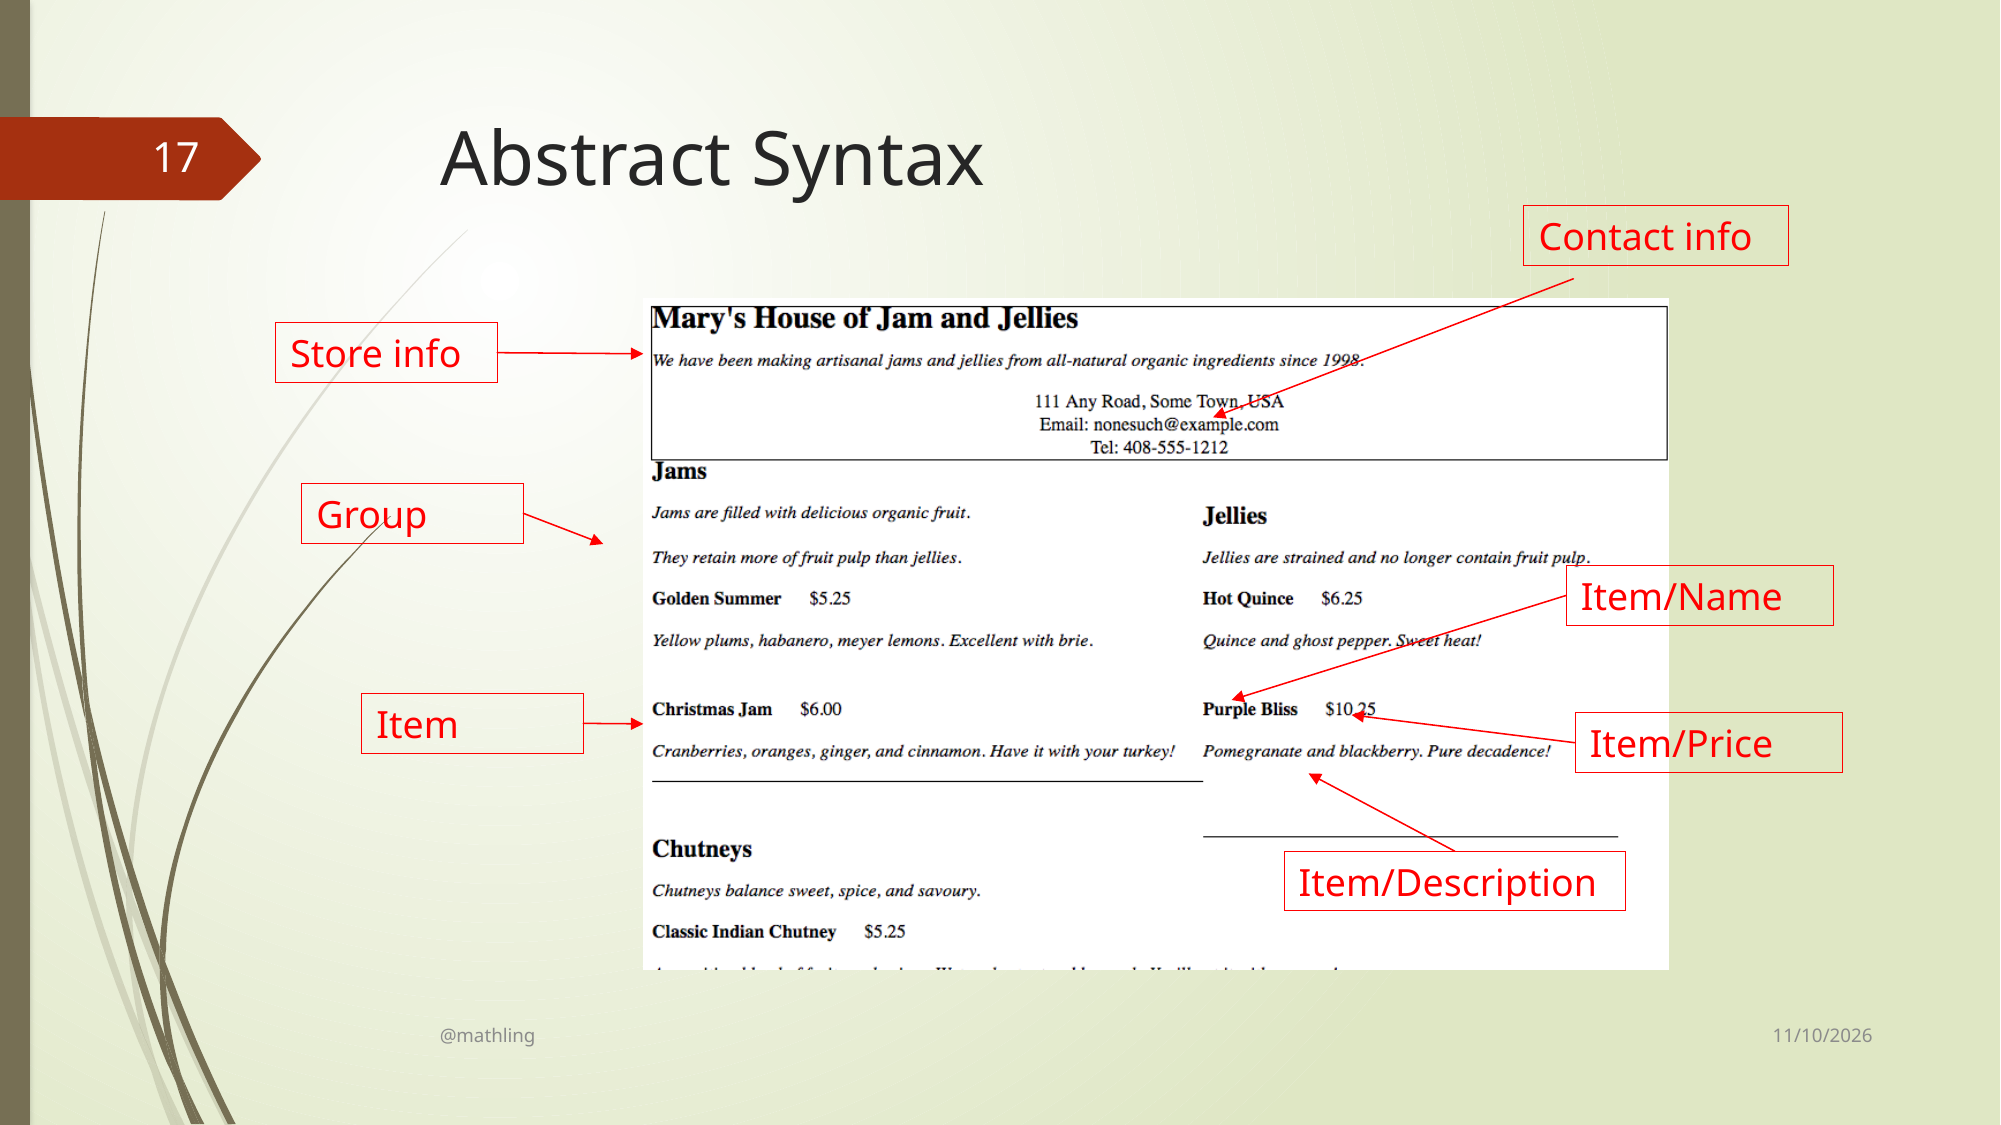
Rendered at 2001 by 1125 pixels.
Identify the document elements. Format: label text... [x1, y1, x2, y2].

slide_number 17 [87, 129, 216, 190]
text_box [522, 513, 604, 545]
title Abstract Syntax [425, 102, 1888, 262]
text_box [1231, 595, 1567, 701]
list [643, 297, 1669, 971]
text_box Item [361, 693, 584, 754]
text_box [1212, 278, 1574, 418]
text_box Store info [275, 322, 498, 383]
text_box Group [301, 483, 524, 544]
text_box Item/Price [1673, 712, 1843, 773]
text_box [1308, 773, 1455, 852]
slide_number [1699, 1005, 1888, 1067]
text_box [1351, 714, 1576, 744]
footer @mathling [424, 1006, 1675, 1067]
text_box Contact info [1523, 205, 1789, 266]
text_box Item/Name [1673, 565, 1834, 626]
